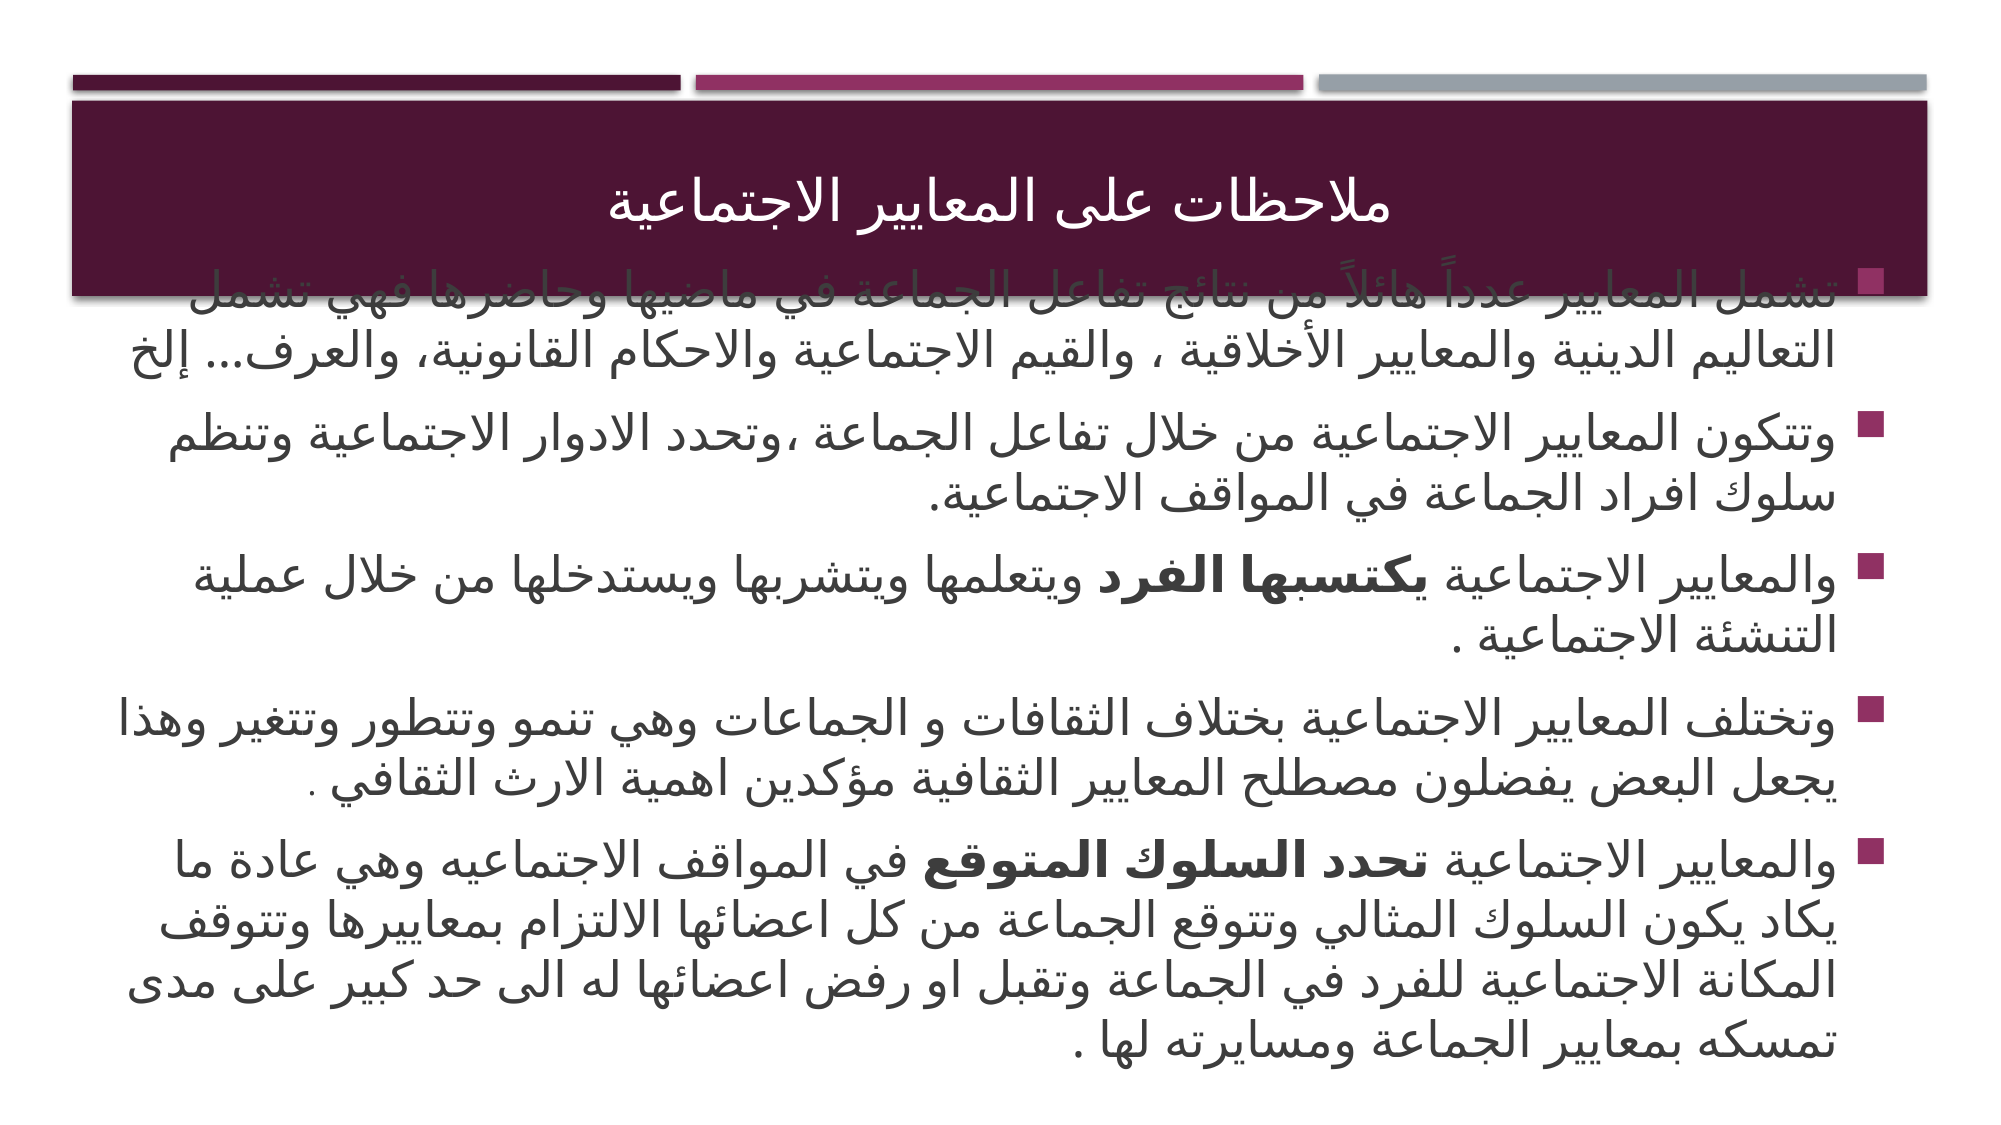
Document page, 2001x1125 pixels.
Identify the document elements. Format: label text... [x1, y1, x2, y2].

list تشمل المعايير عدداً هائلاً من نتائج تفاعل الجماعة في ماضيها وحاضرها فهي تشمل التعاليم الدينية والمعايير الأخلاقية ، والقيم الاجتماعية والاحكام القانونية، والعرف... إلخ وتتكون المعايير الاجتماعية من خلال تفاعل الجماعة ،وتحدد الادوار الاجتماعية وتنظم سلوك افراد الجماعة في المواقف الاجتماعية. والمعايير الاجتماعية يكتسبها الفرد ويتعلمها ويتشربها ويستدخلها من خلال عملية التنشئة الاجتماعية . وتختلف المعايير الاجتماعية بختلاف الثقافات و الجماعات وهي تنمو وتتطور وتتغير وهذا يجعل البعض يفضلون مصطلح المعايير الثقافية مؤكدين اهمية الارث الثقافي . والمعايير الاجتماعية تحدد السلوك المتوقع في المواقف الاجتماعيه وهي عادة ما يكاد يكون السلوك المثالي وتتوقع الجماعة من كل اعضائها الالتزام بمعاييرها وتتوقف المكانة الاجتماعية للفرد في الجماعة وتقبل او رفض اعضائها له الى حد كبير على مدى تمسكه بمعايير الجماعة ومسايرته لها . [95, 249, 1905, 1125]
title ملاحظات على المعايير الاجتماعية [95, 115, 1905, 249]
